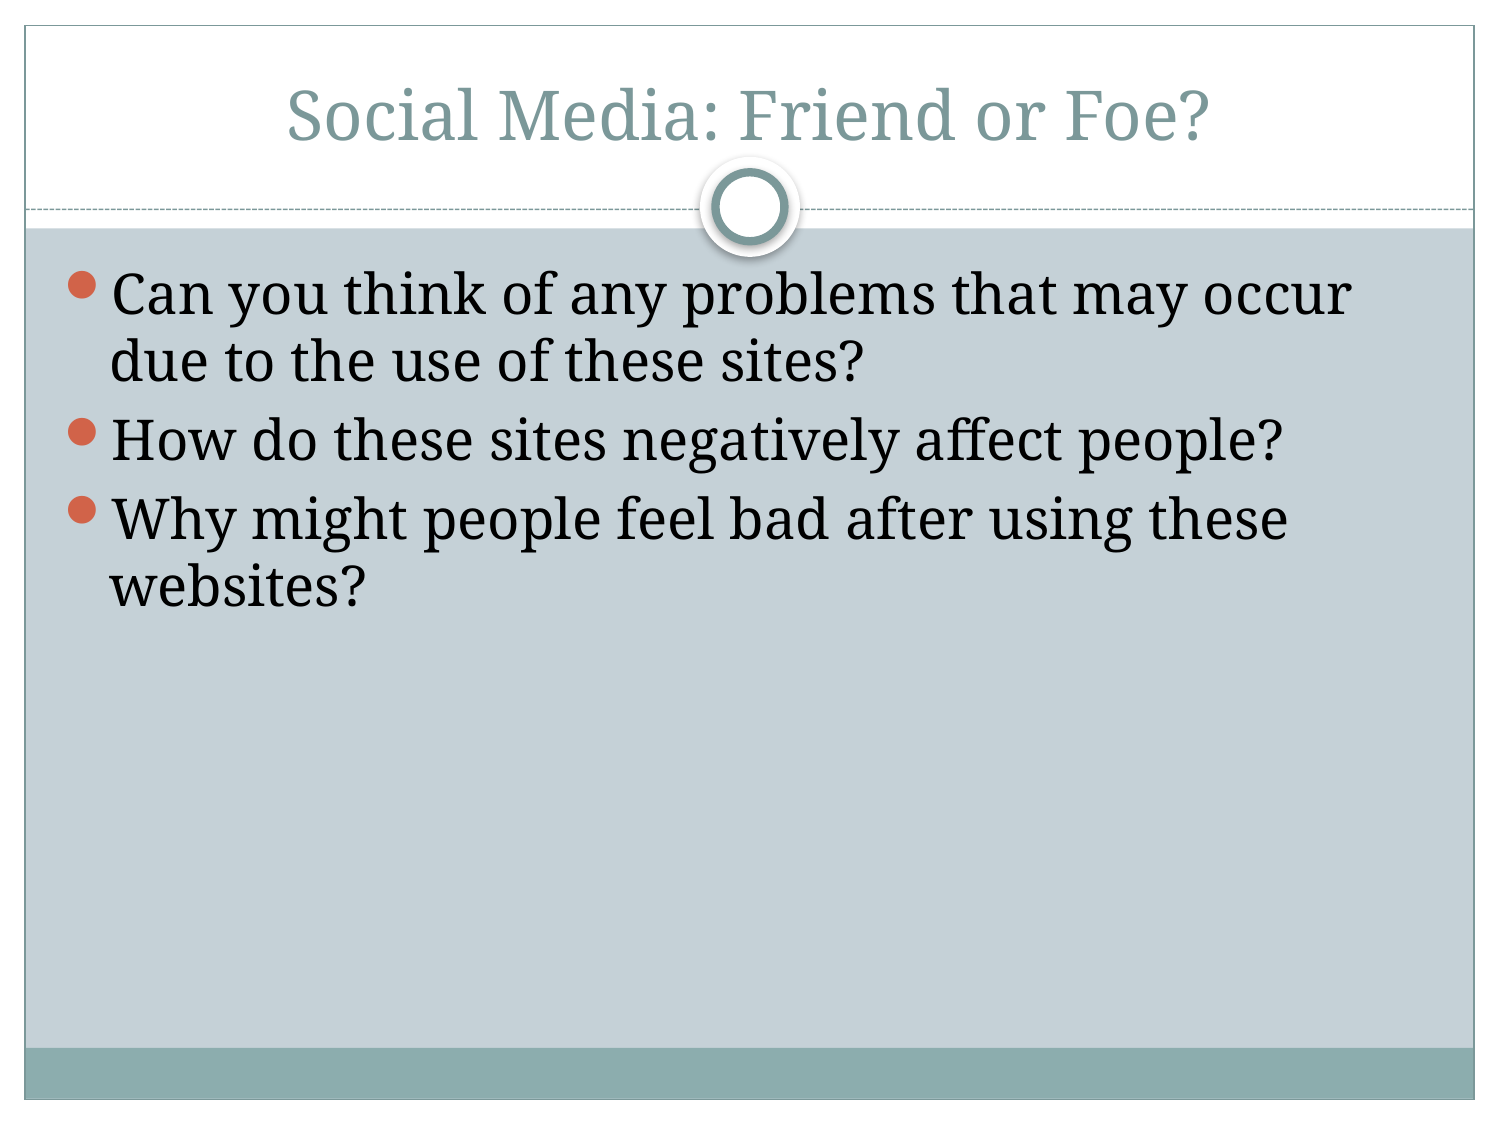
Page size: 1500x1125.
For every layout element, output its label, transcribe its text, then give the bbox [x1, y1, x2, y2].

list Can you think of any problems that may occur due to the use of these sites? How do these sites negatively affect people? Why might people feel bad after using these websites? [49, 250, 1445, 1001]
title Social Media: Friend or Foe? [49, 37, 1450, 162]
